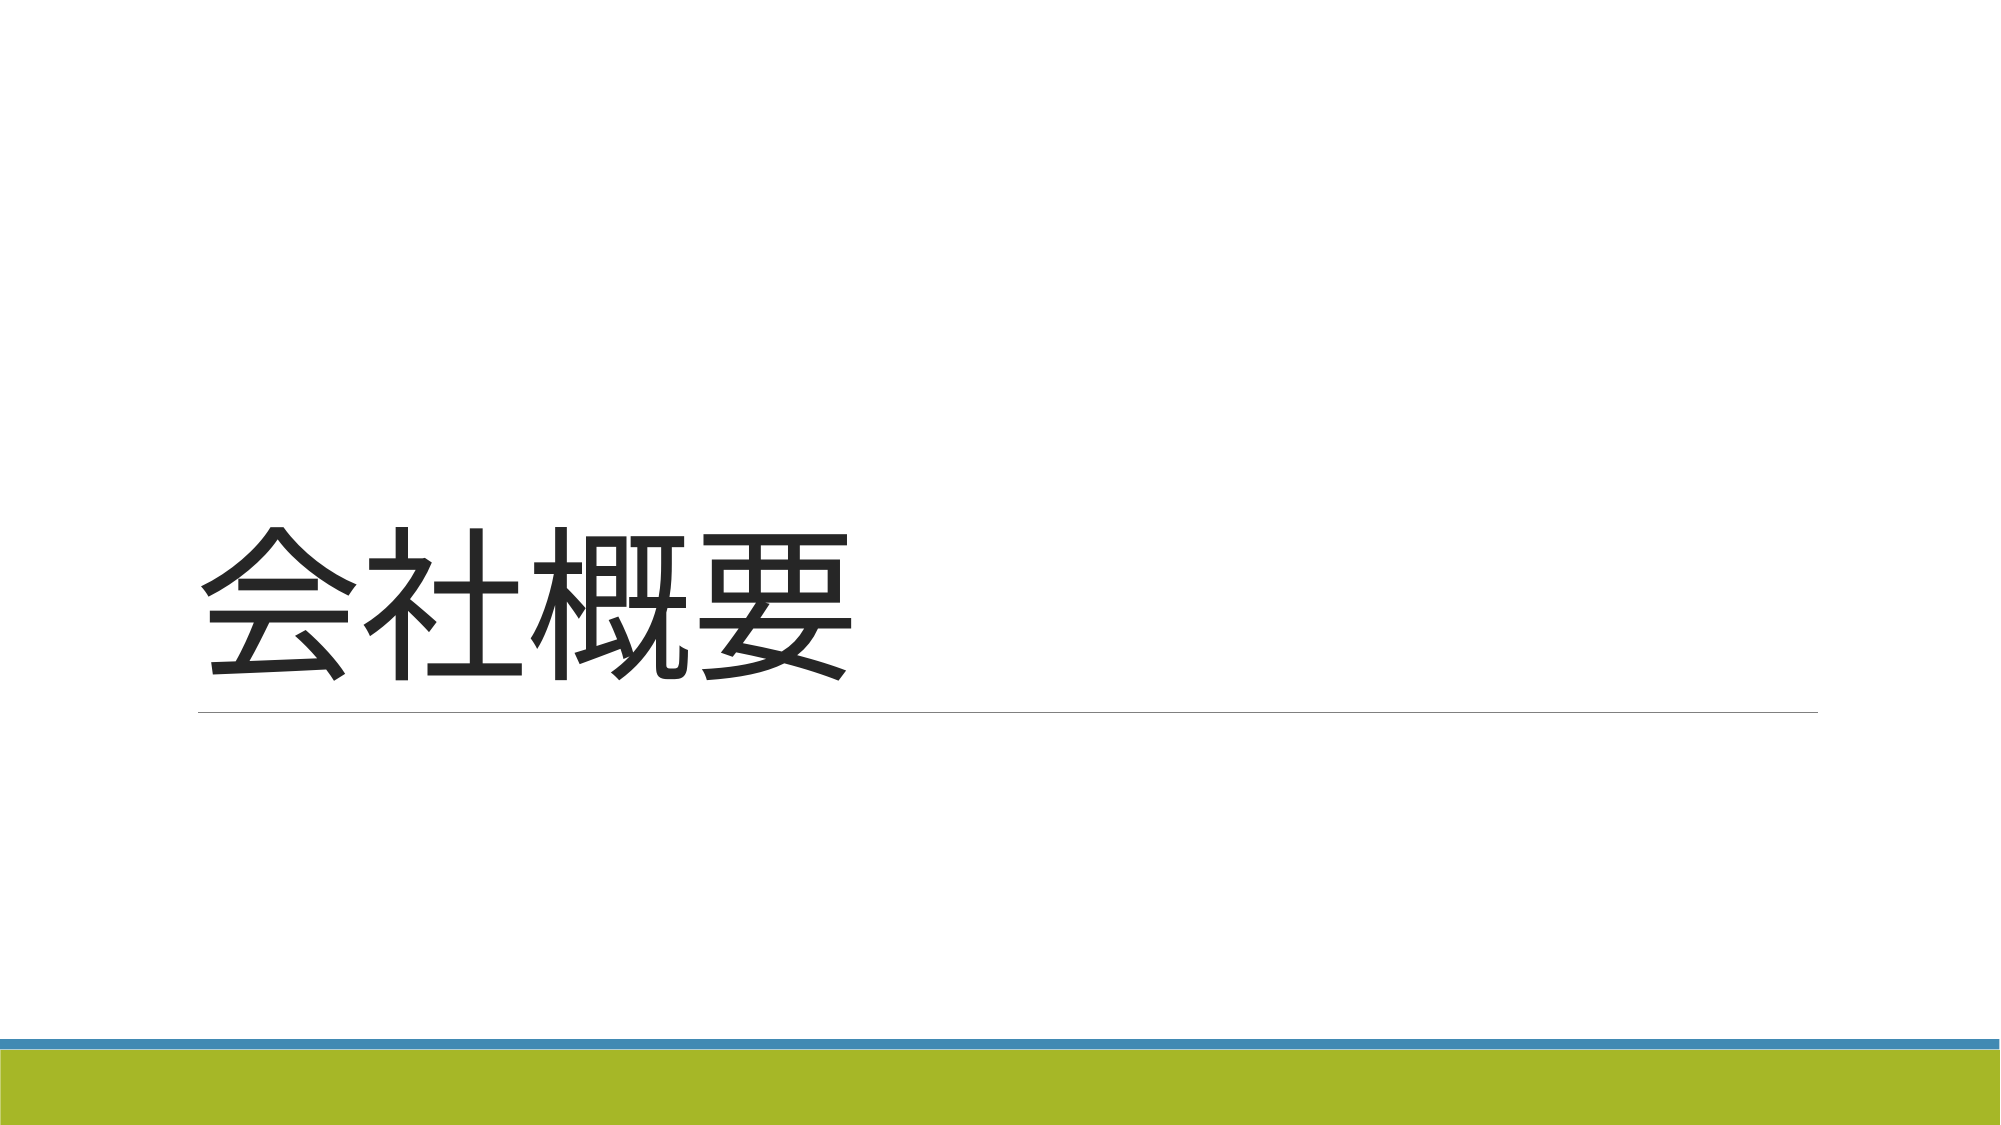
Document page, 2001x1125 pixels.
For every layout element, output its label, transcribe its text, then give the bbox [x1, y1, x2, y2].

title 会社概要 [180, 124, 1830, 710]
